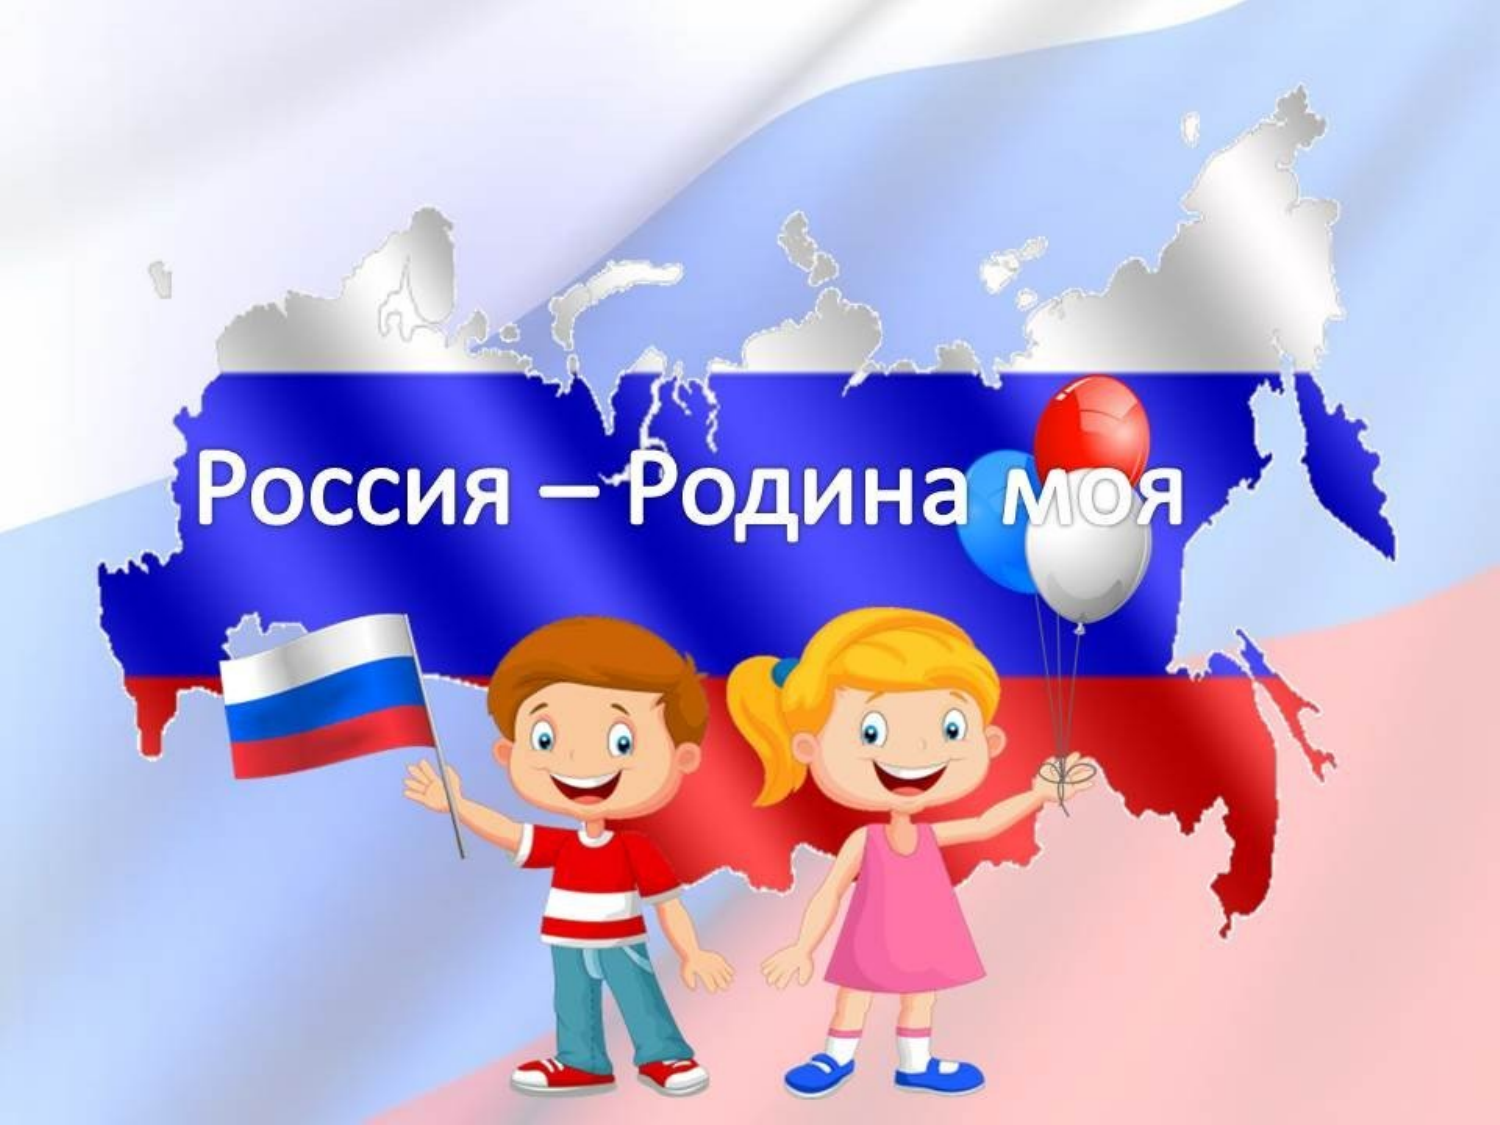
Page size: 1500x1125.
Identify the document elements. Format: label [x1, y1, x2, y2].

list [0, 0, 1500, 1125]
